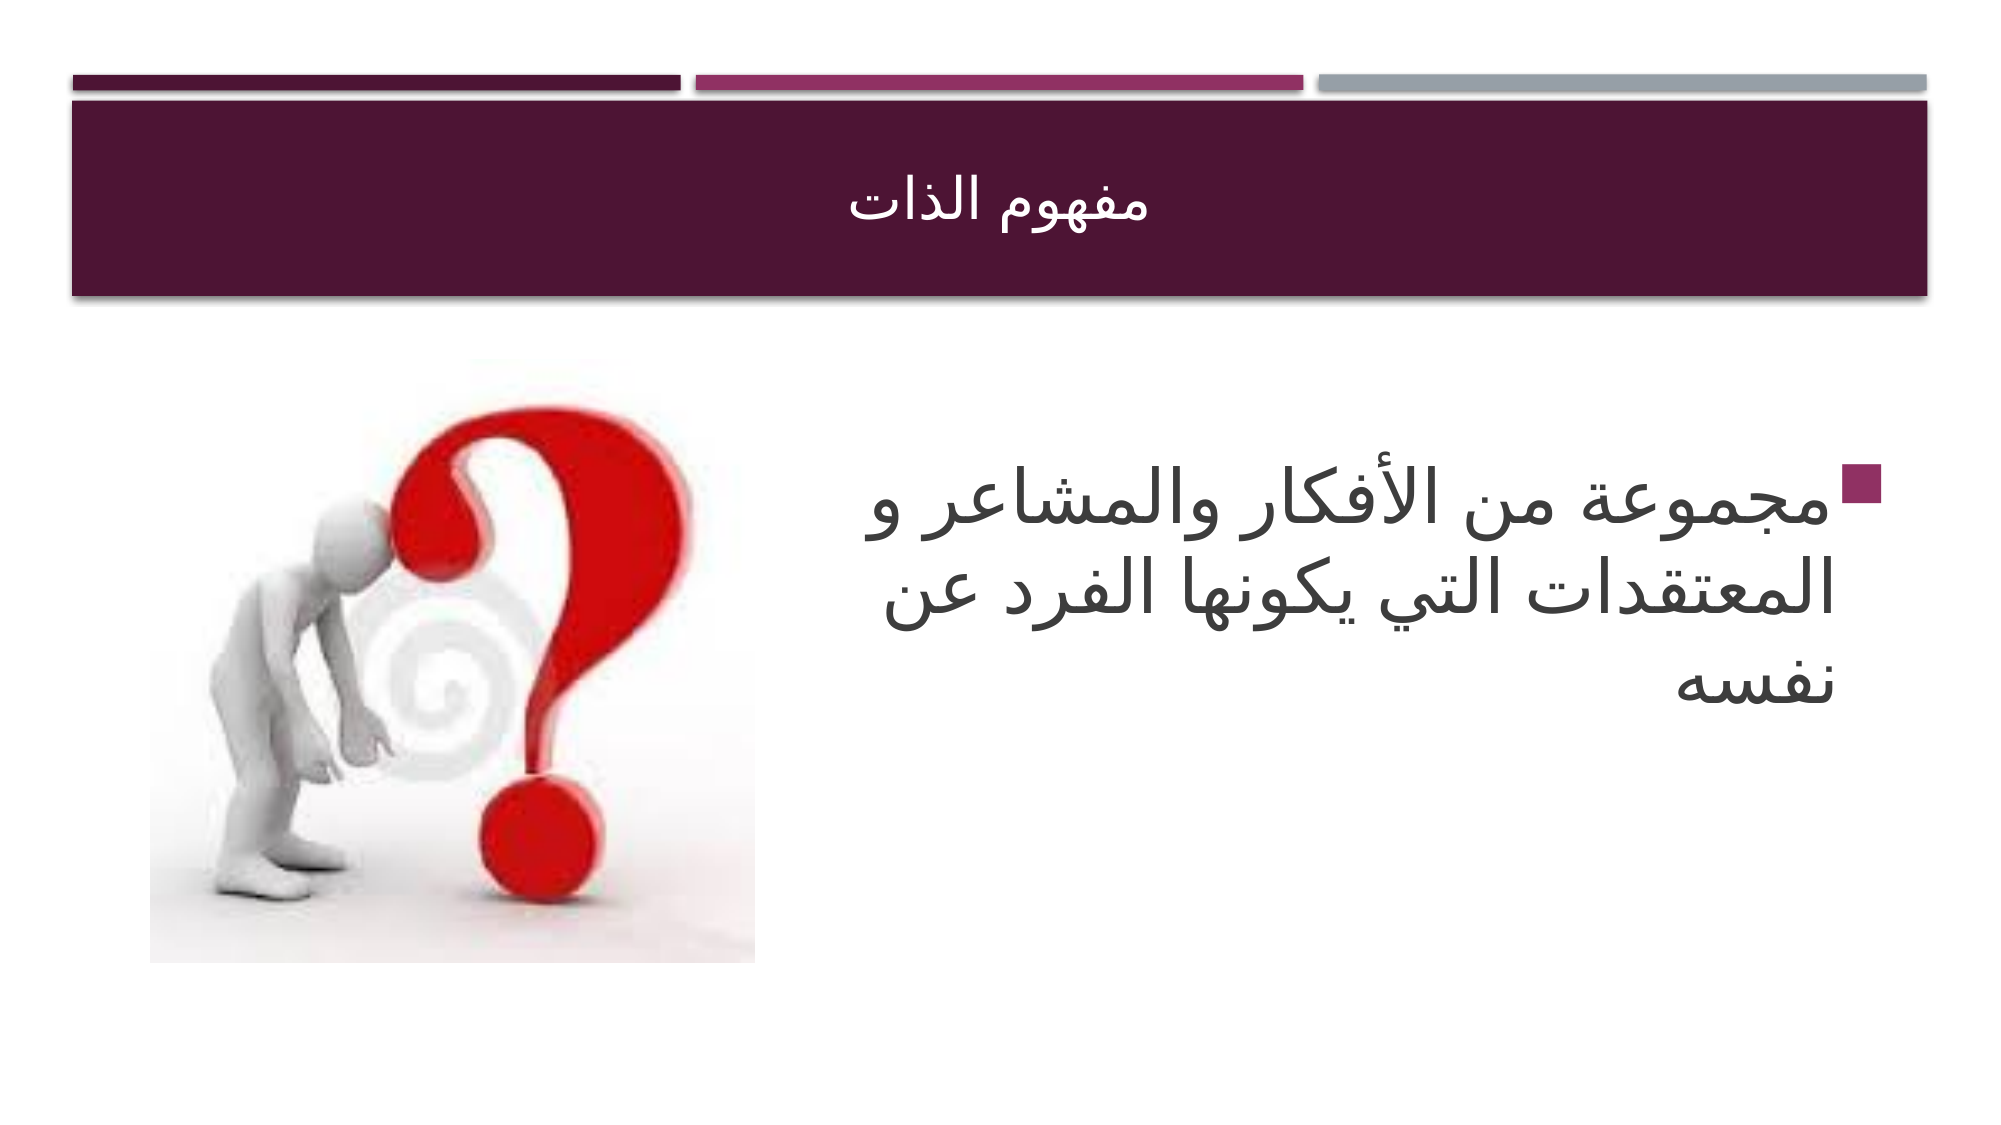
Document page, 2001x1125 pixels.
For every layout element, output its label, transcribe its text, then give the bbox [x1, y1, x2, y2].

title مفهوم الذات [95, 115, 1905, 240]
list مجموعة من الأفكار والمشاعر و المعتقدات التي يكونها الفرد عن نفسه [833, 419, 1905, 748]
picture [150, 358, 756, 964]
